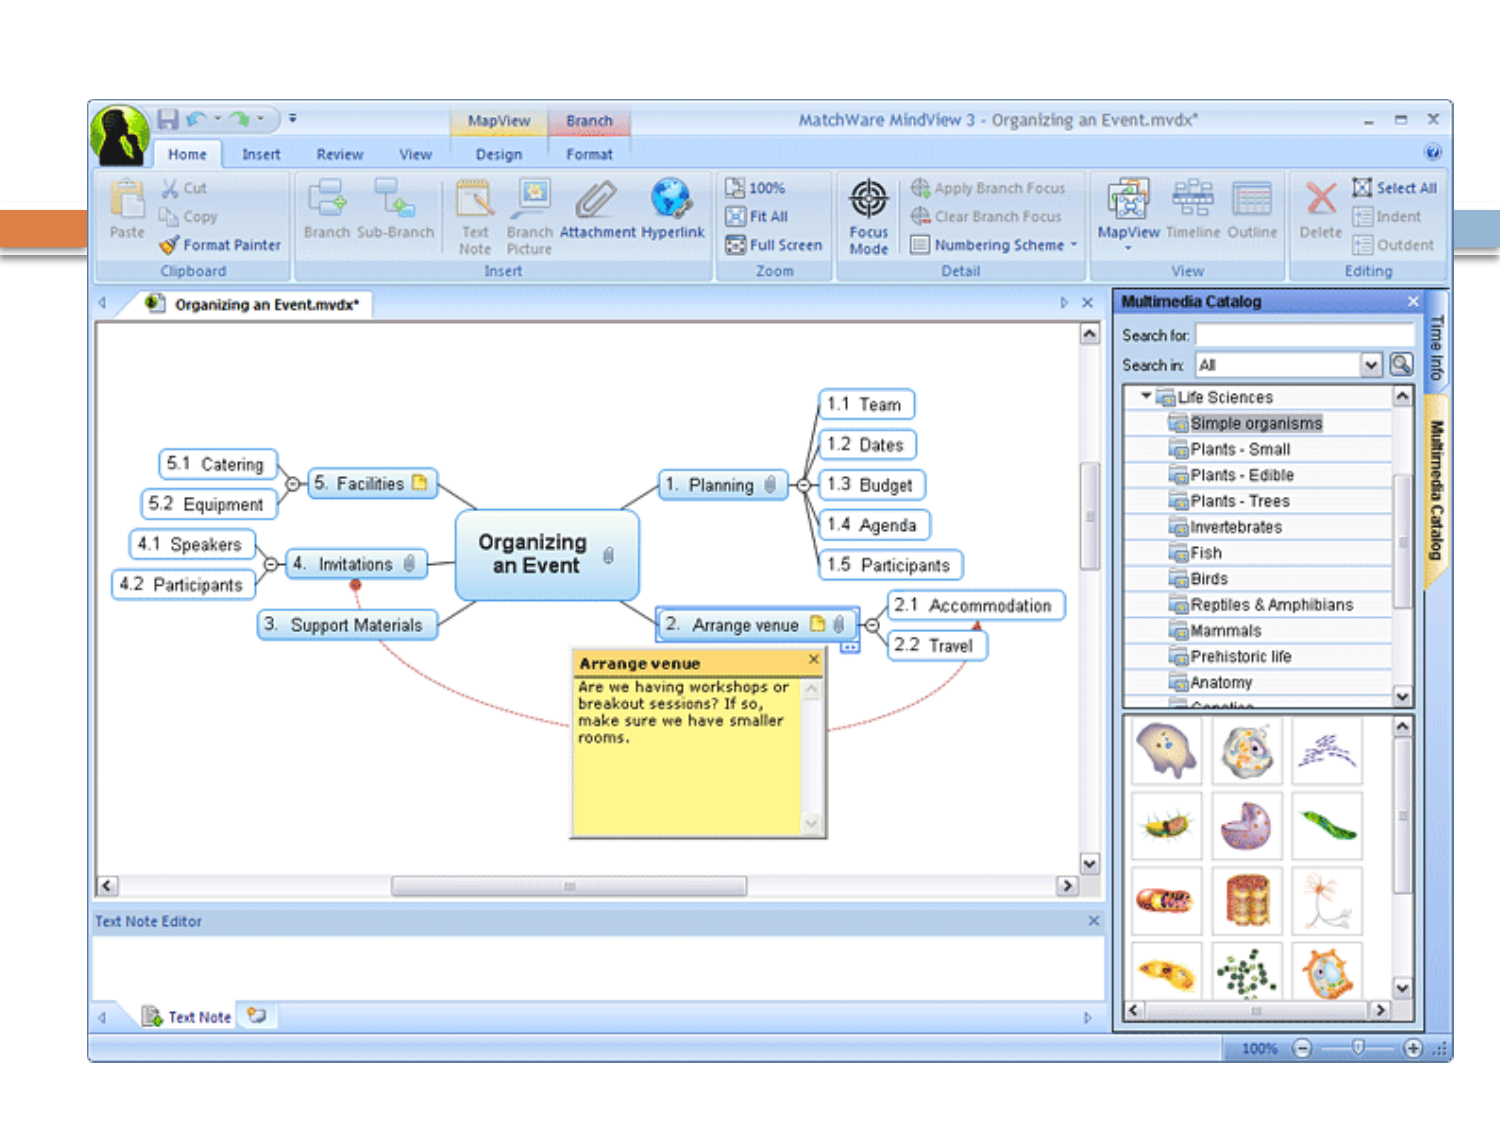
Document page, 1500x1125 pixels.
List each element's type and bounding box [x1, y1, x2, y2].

picture [87, 99, 1455, 1063]
